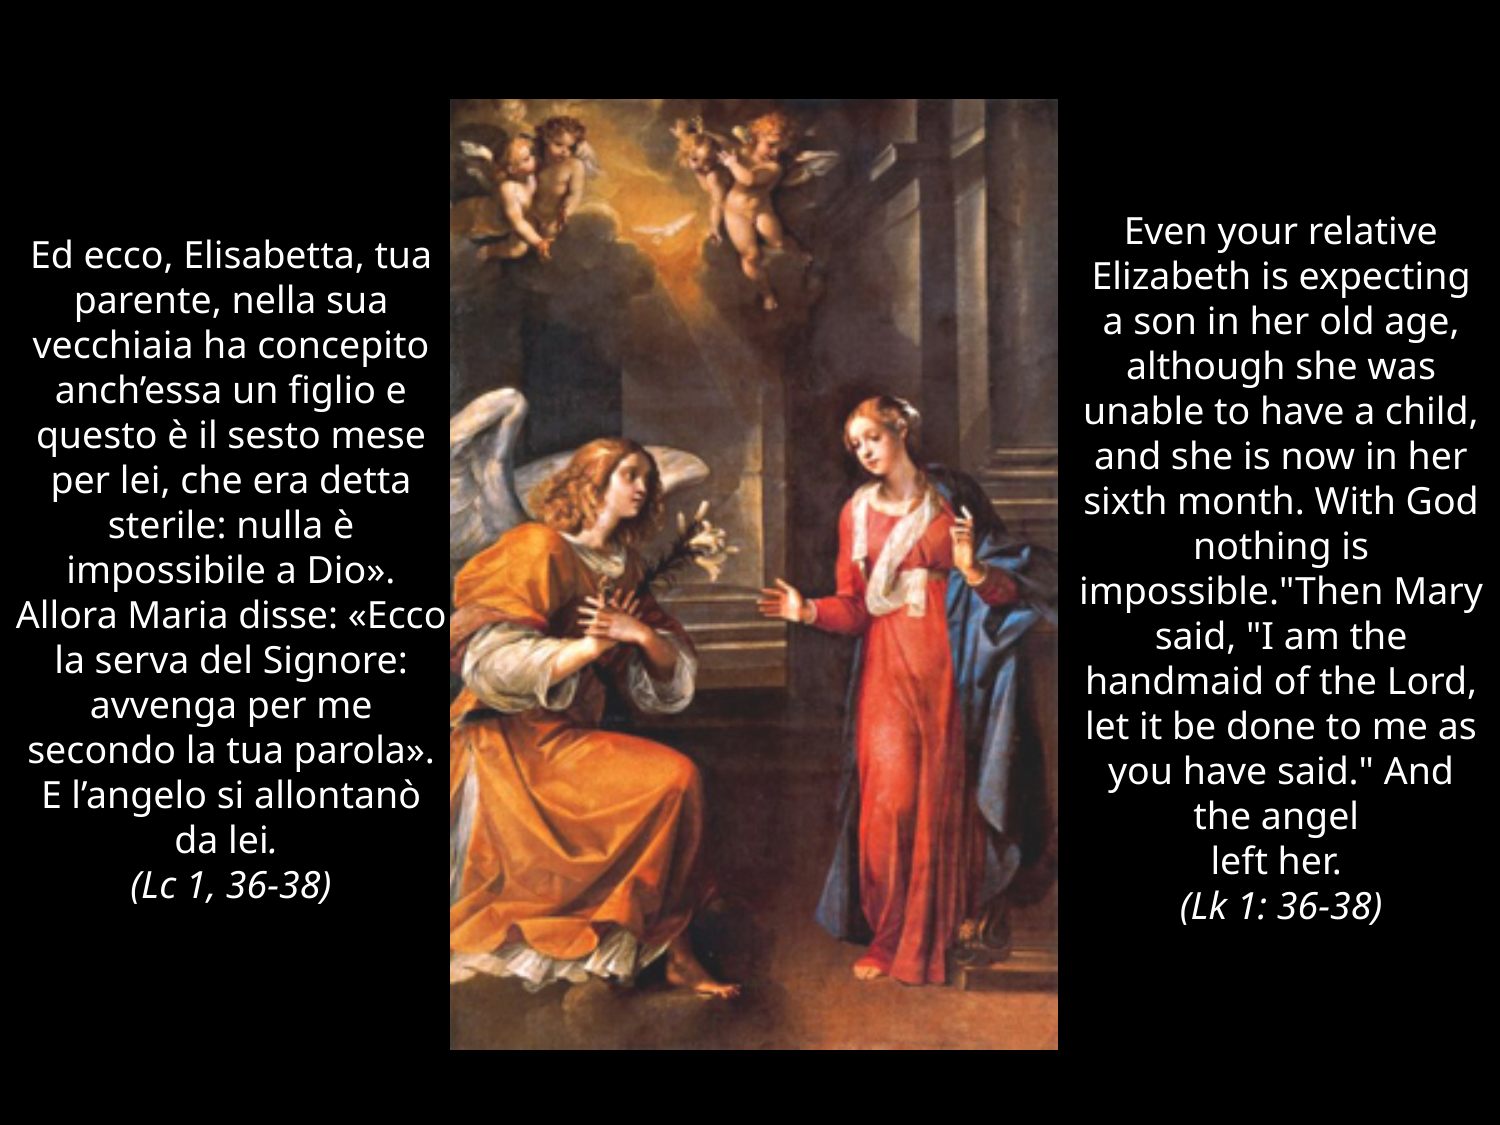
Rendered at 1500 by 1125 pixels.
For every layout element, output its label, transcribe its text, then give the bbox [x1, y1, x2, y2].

text_box Even your relative Elizabeth is expecting a son in her old age, although she was unable to have a child, and she is now in her sixth month. With God nothing is impossible."Then Mary said, "I am the handmaid of the Lord, let it be done to me as you have said." And the angel left her. (Lk 1: 36-38) [1062, 199, 1500, 935]
picture [449, 99, 1058, 1050]
title Ed ecco, Elisabetta, tua parente, nella sua vecchiaia ha concepito anch’essa un figlio e questo è il sesto mese per lei, che era detta sterile: nulla è impossibile a Dio». Allora Maria disse: «Ecco la serva del Signore: avvenga per me secondo la tua parola». E l’angelo si allontanò da lei. (Lc 1, 36-38) [0, 474, 449, 663]
